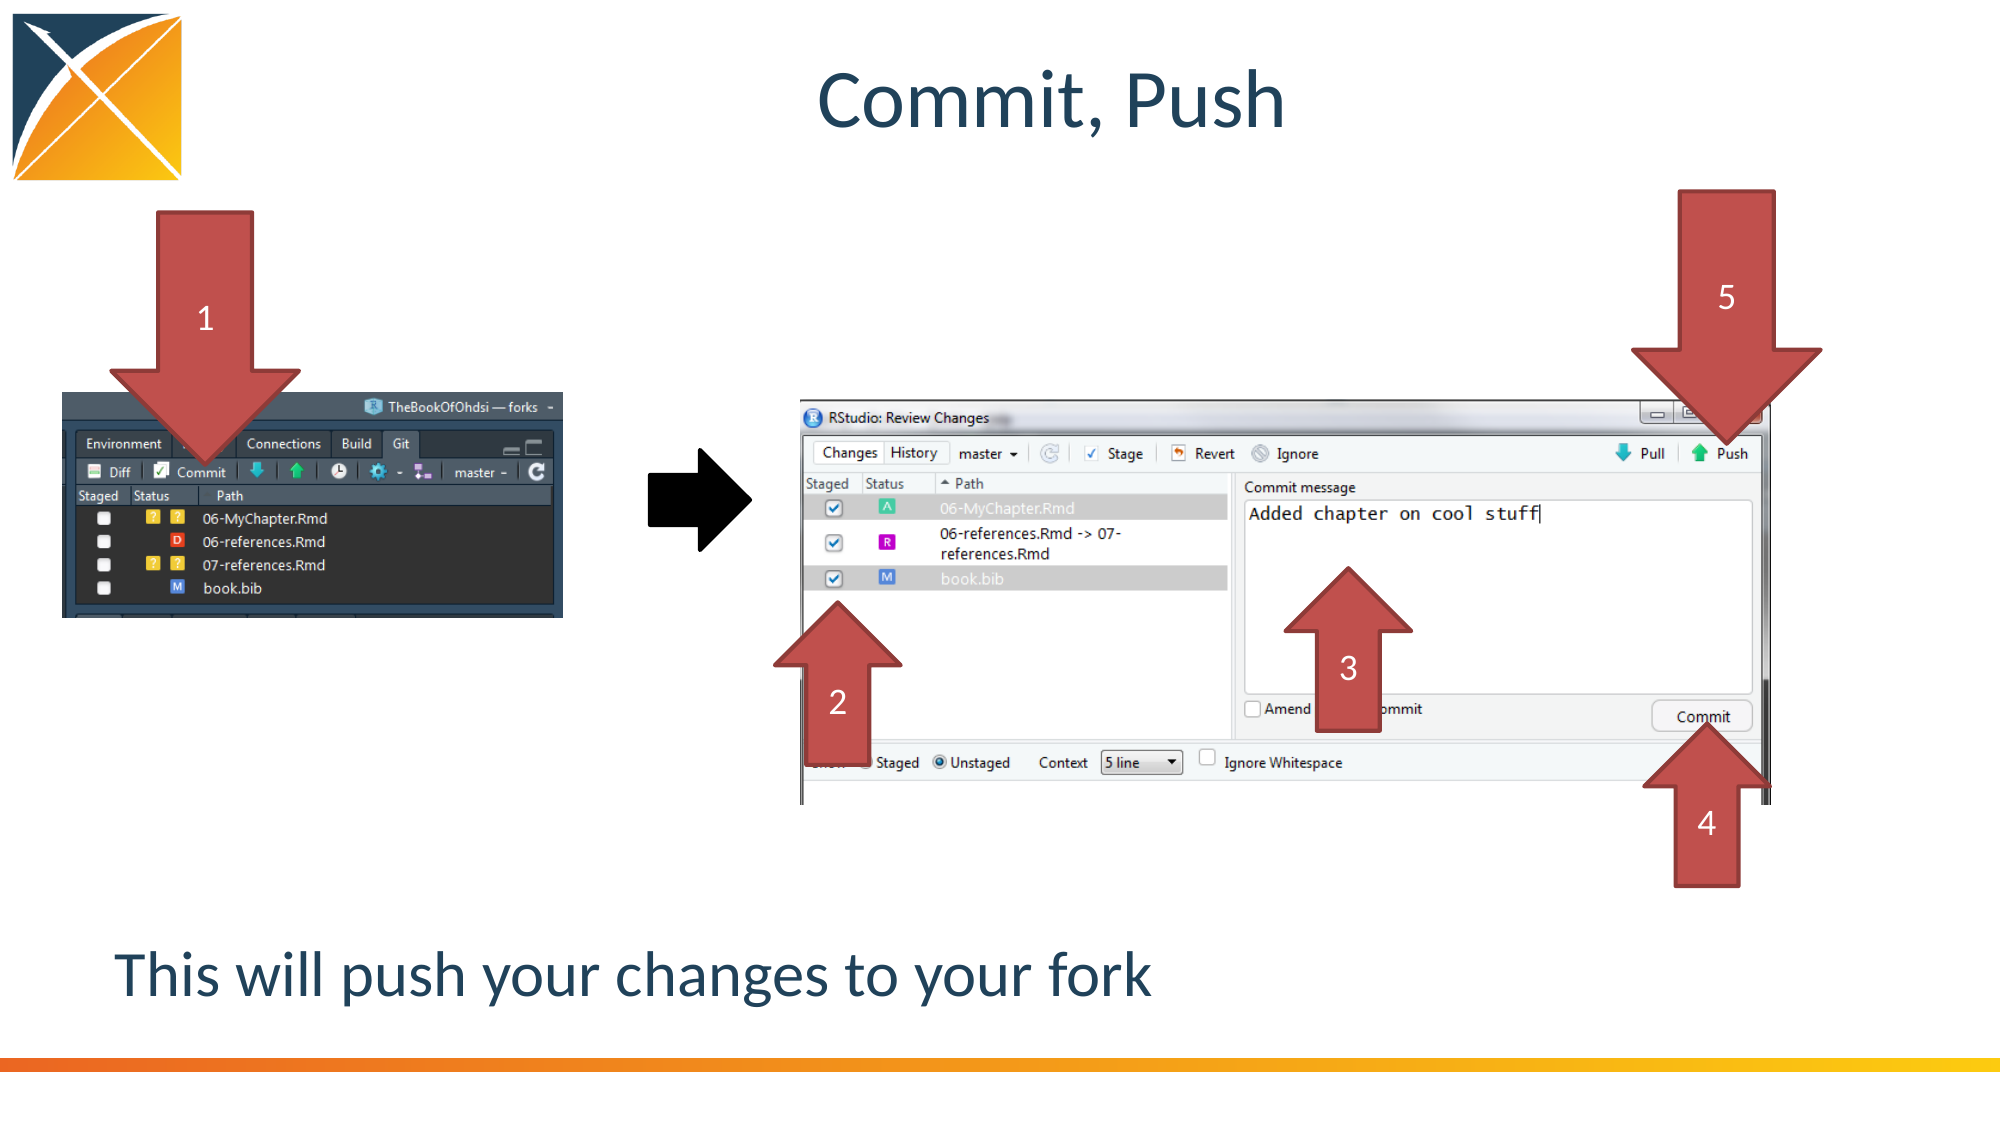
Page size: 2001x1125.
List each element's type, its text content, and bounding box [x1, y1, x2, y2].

text_box 5 [1677, 189, 1776, 200]
picture [0, 0, 206, 200]
picture [62, 391, 563, 618]
picture [799, 399, 1771, 805]
list This will push your changes to your fork [99, 200, 1900, 1025]
title Commit, Push [205, 24, 1900, 163]
